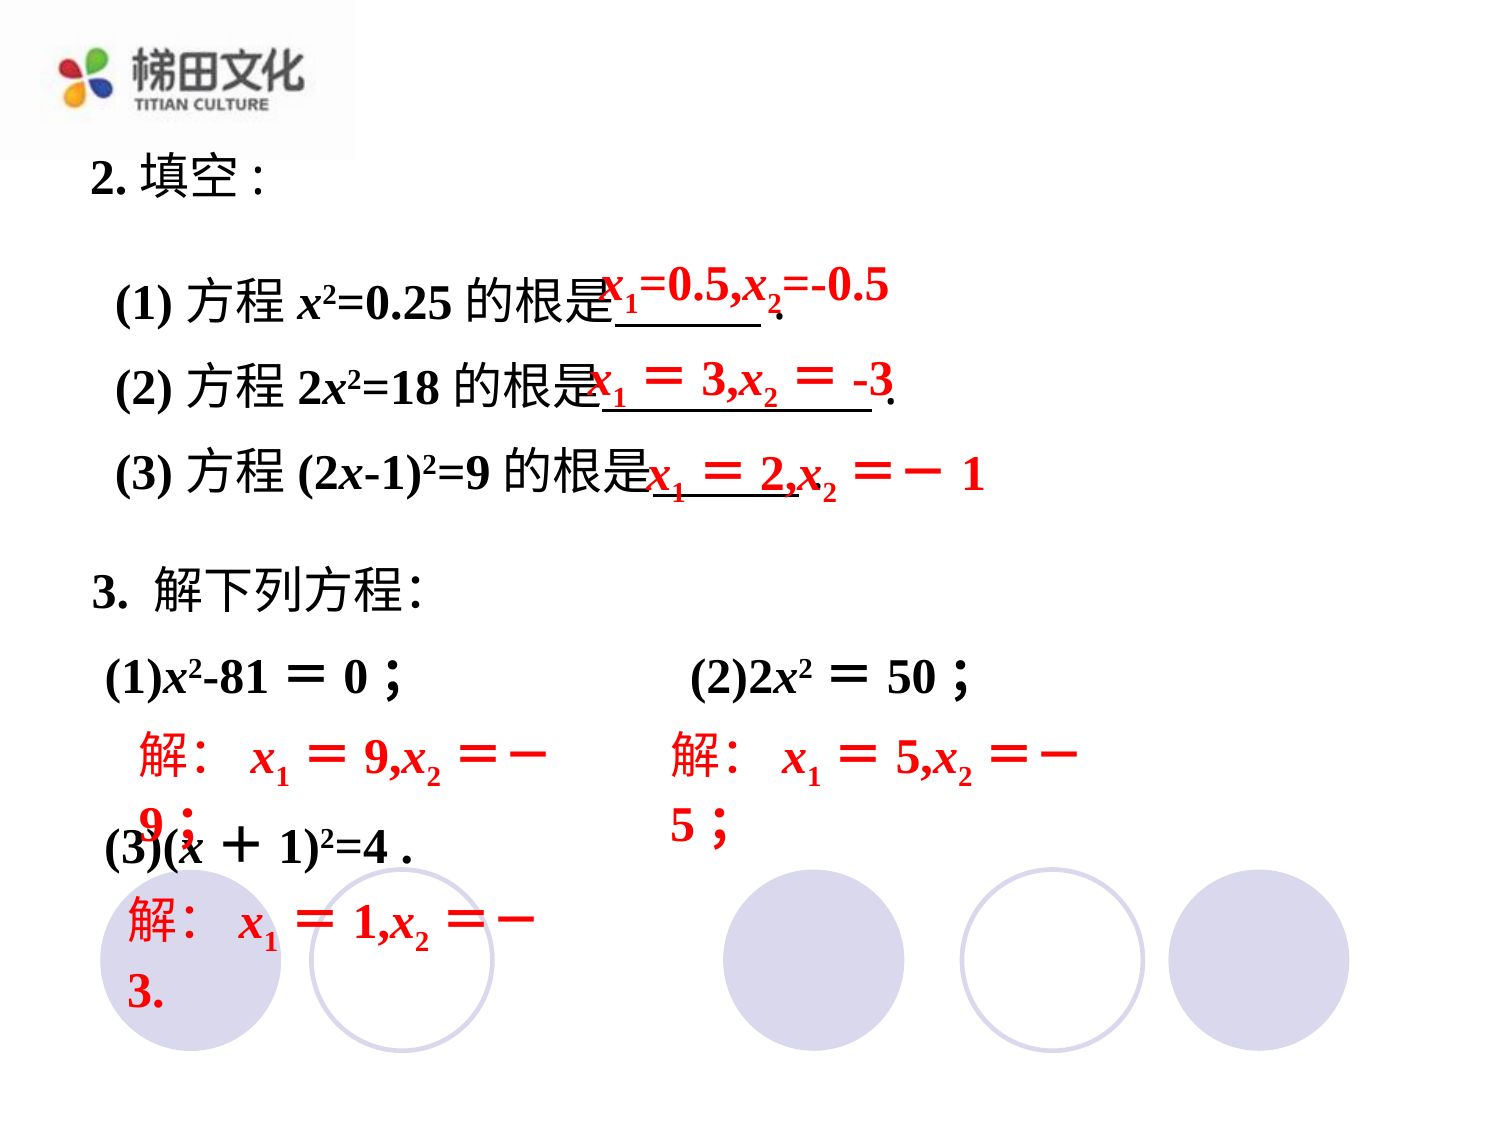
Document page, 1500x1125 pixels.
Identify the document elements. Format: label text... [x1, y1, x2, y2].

picture [0, 0, 355, 160]
text_box 解：x1＝9,x2＝－9； [123, 716, 628, 860]
text_box 2.填空: [74, 137, 450, 213]
text_box 解：x1＝1,x2＝－3. [112, 881, 567, 1025]
text_box x1=0.5,x2=-0.5 [584, 243, 1081, 327]
text_box 解：x1＝5,x2＝－5； [655, 716, 1179, 860]
text_box x1＝3,x2＝-3 [572, 337, 953, 421]
text_box x1＝2,x2＝－1 [631, 432, 1014, 516]
text_box (1)方程x2=0.25的根是 . (2)方程2x2=18的根是 . (3)方程(2x-1)2=9的根是 . [99, 262, 1336, 508]
text_box 3. 解下列方程： (1)x2-81＝0； (2)2x2＝50； (3)(x＋1)2=4 . [76, 550, 1335, 881]
